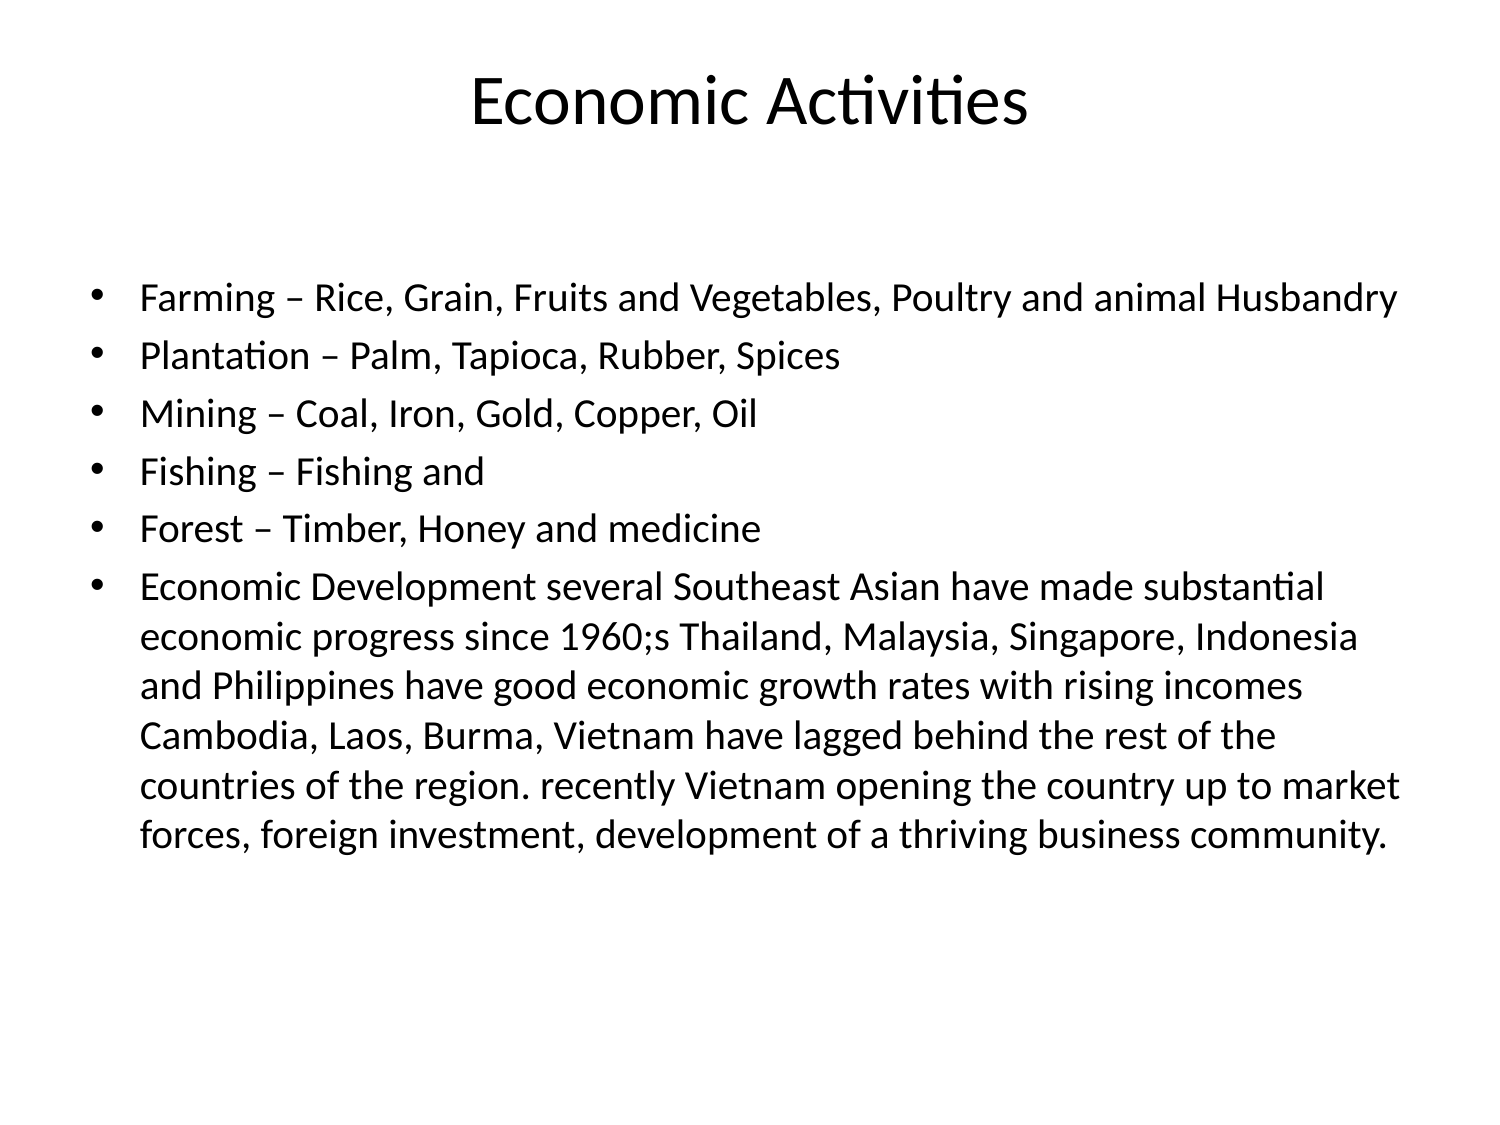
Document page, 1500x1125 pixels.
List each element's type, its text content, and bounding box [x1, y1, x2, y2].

list Farming – Rice, Grain, Fruits and Vegetables, Poultry and animal Husbandry Plantation – Palm, Tapioca, Rubber, Spices Mining – Coal, Iron, Gold, Copper, Oil Fishing – Fishing and Forest – Timber, Honey and medicine Economic Development several Southeast Asian have made substantial economic progress since 1960;s Thailand, Malaysia, Singapore, Indonesia and Philippines have good economic growth rates with rising incomes Cambodia, Laos, Burma, Vietnam have lagged behind the rest of the countries of the region. recently Vietnam opening the country up to market forces, foreign investment, development of a thriving business community. [75, 262, 1425, 1005]
title Economic Activities [75, 45, 1425, 233]
